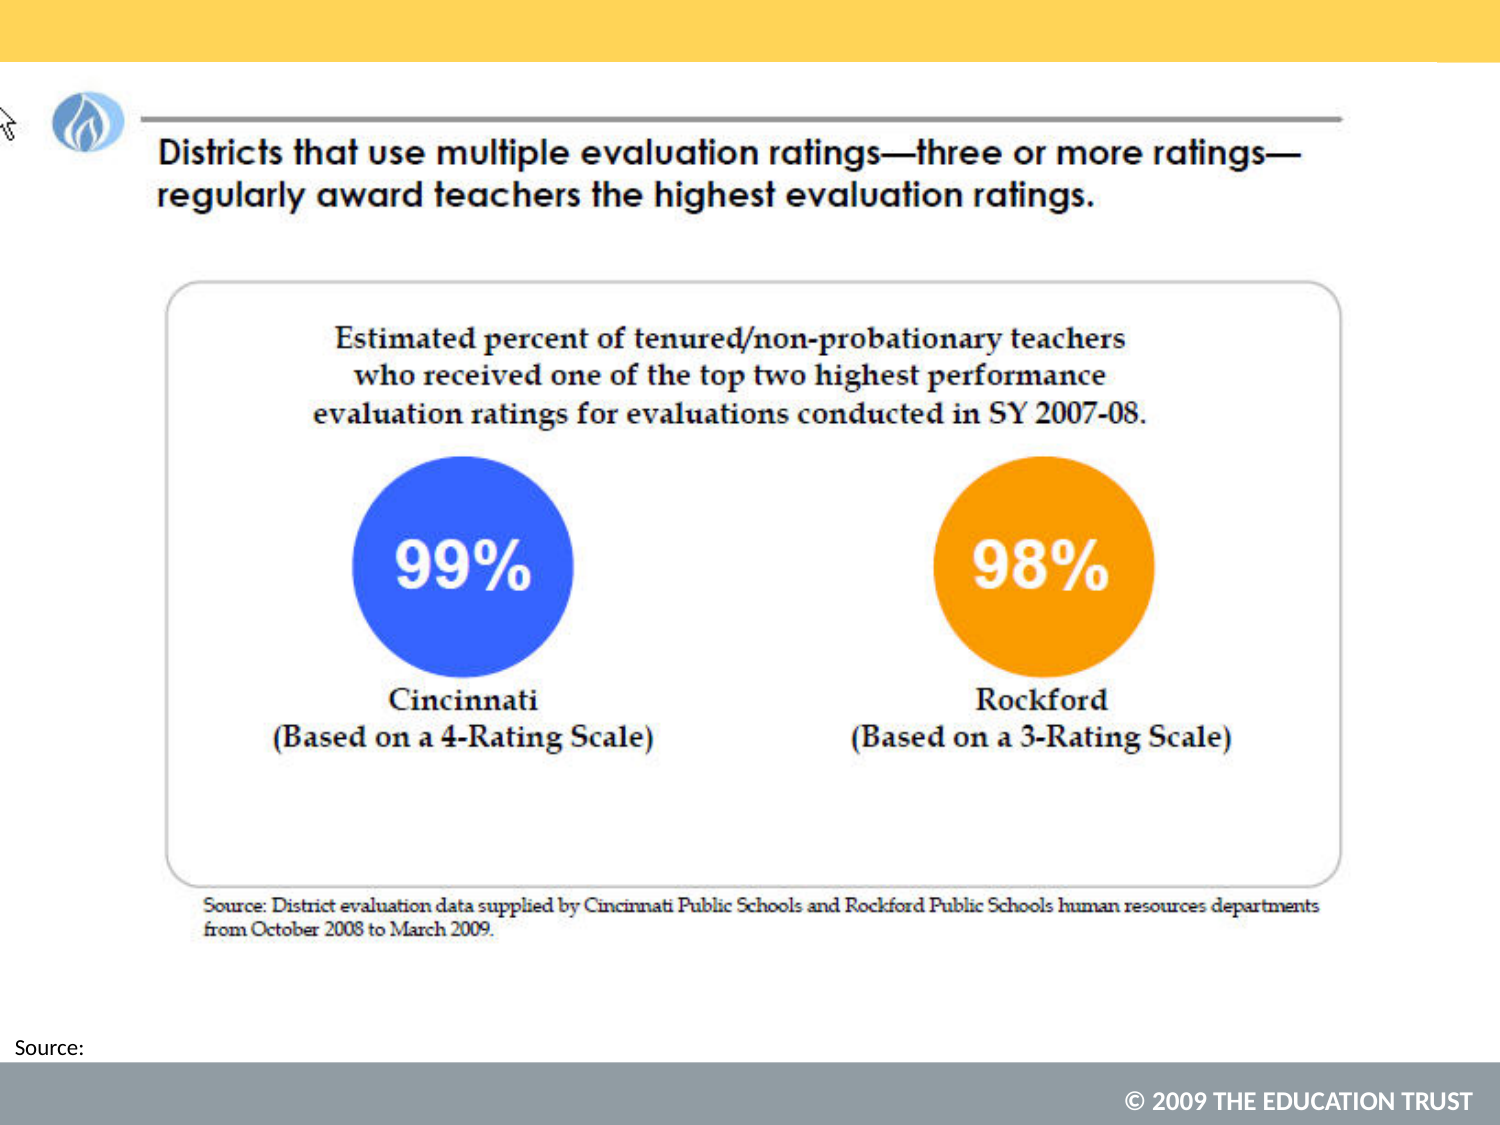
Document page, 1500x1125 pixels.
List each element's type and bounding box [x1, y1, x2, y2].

list [0, 62, 1437, 1008]
